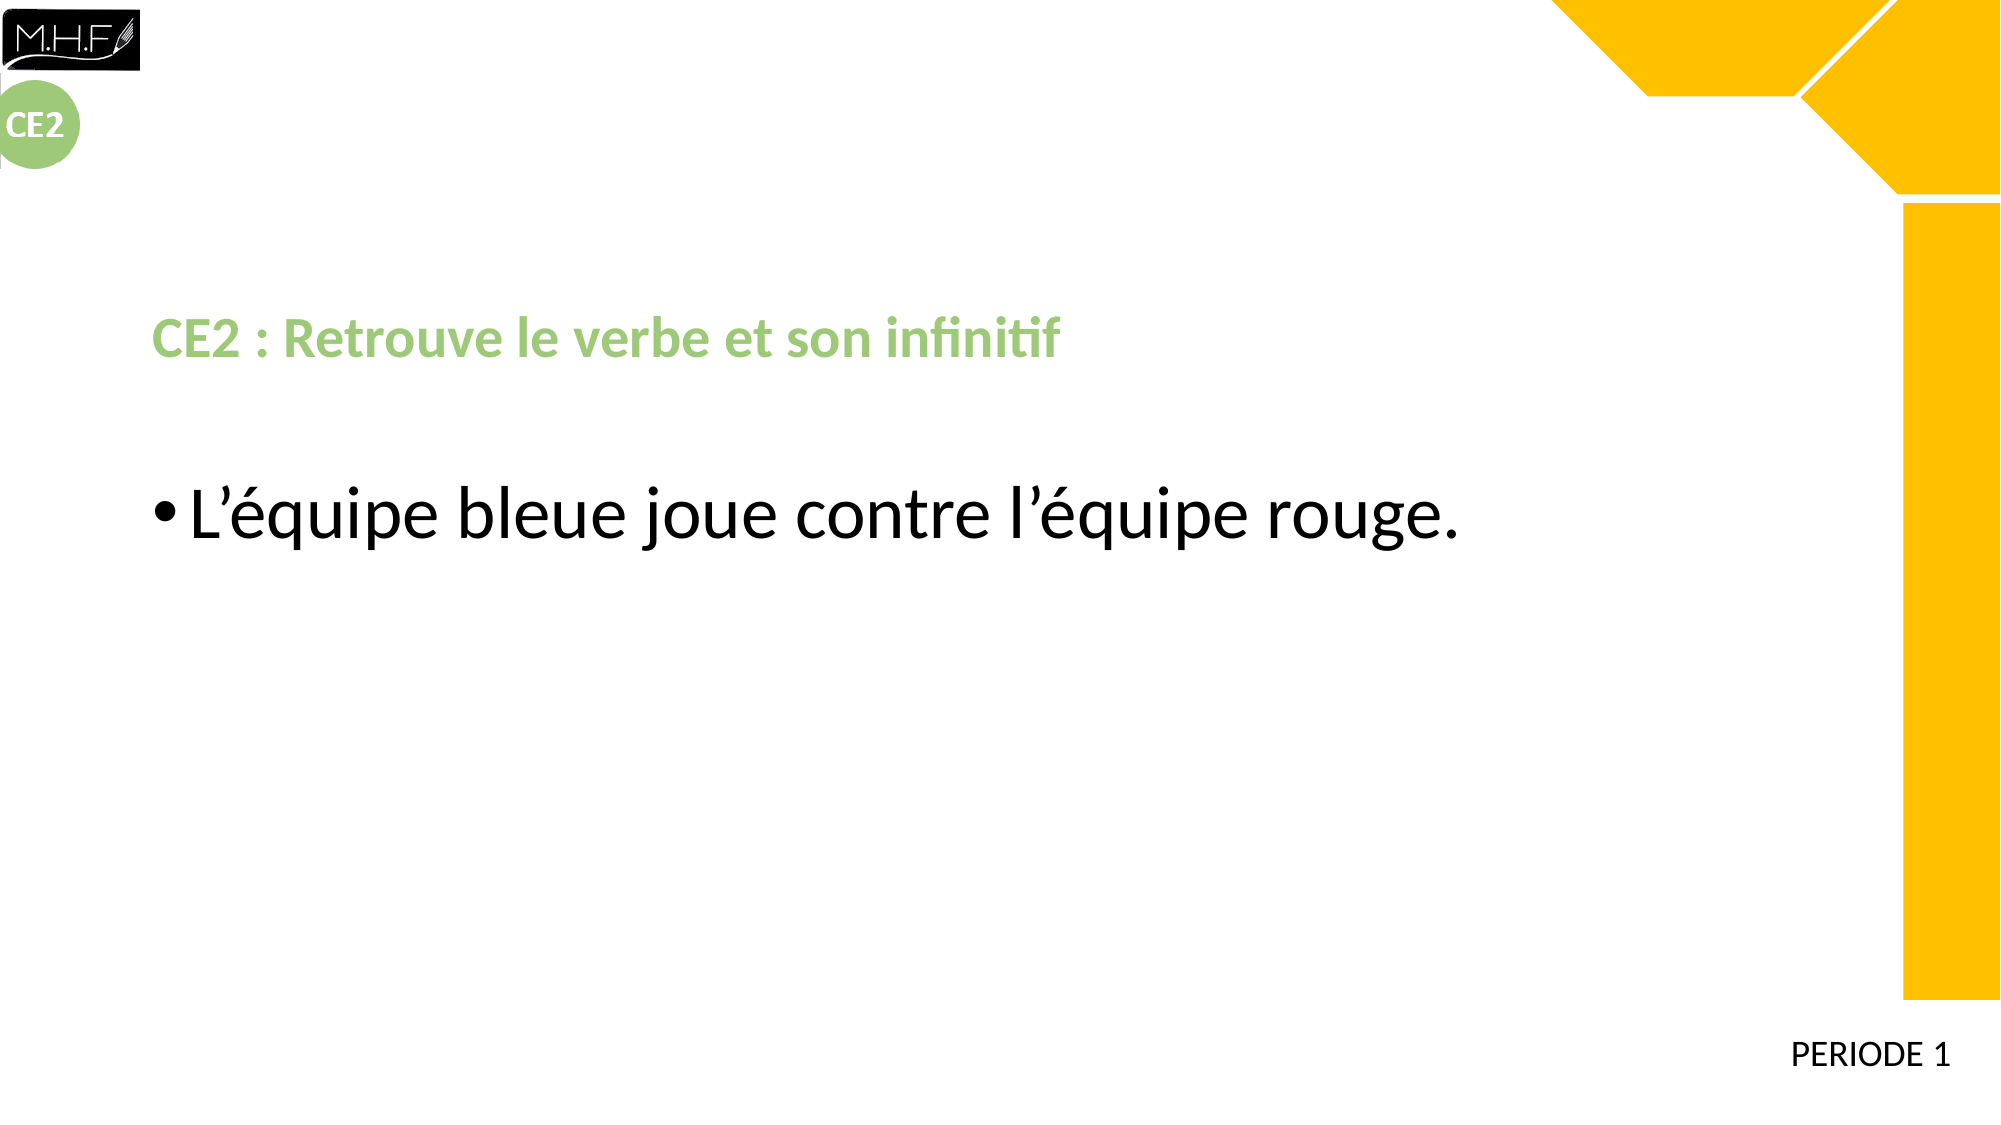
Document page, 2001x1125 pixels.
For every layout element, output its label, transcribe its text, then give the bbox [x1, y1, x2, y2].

picture [0, 7, 140, 169]
text_box PERIODE 1 [1362, 1021, 1967, 1082]
text_box [1799, 0, 2000, 196]
text_box [1902, 202, 2000, 1001]
list CE2 : Retrouve le verbe et son infinitif L’équipe bleue joue contre l’équipe rouge. [137, 299, 1863, 1014]
text_box [1549, 0, 1892, 98]
